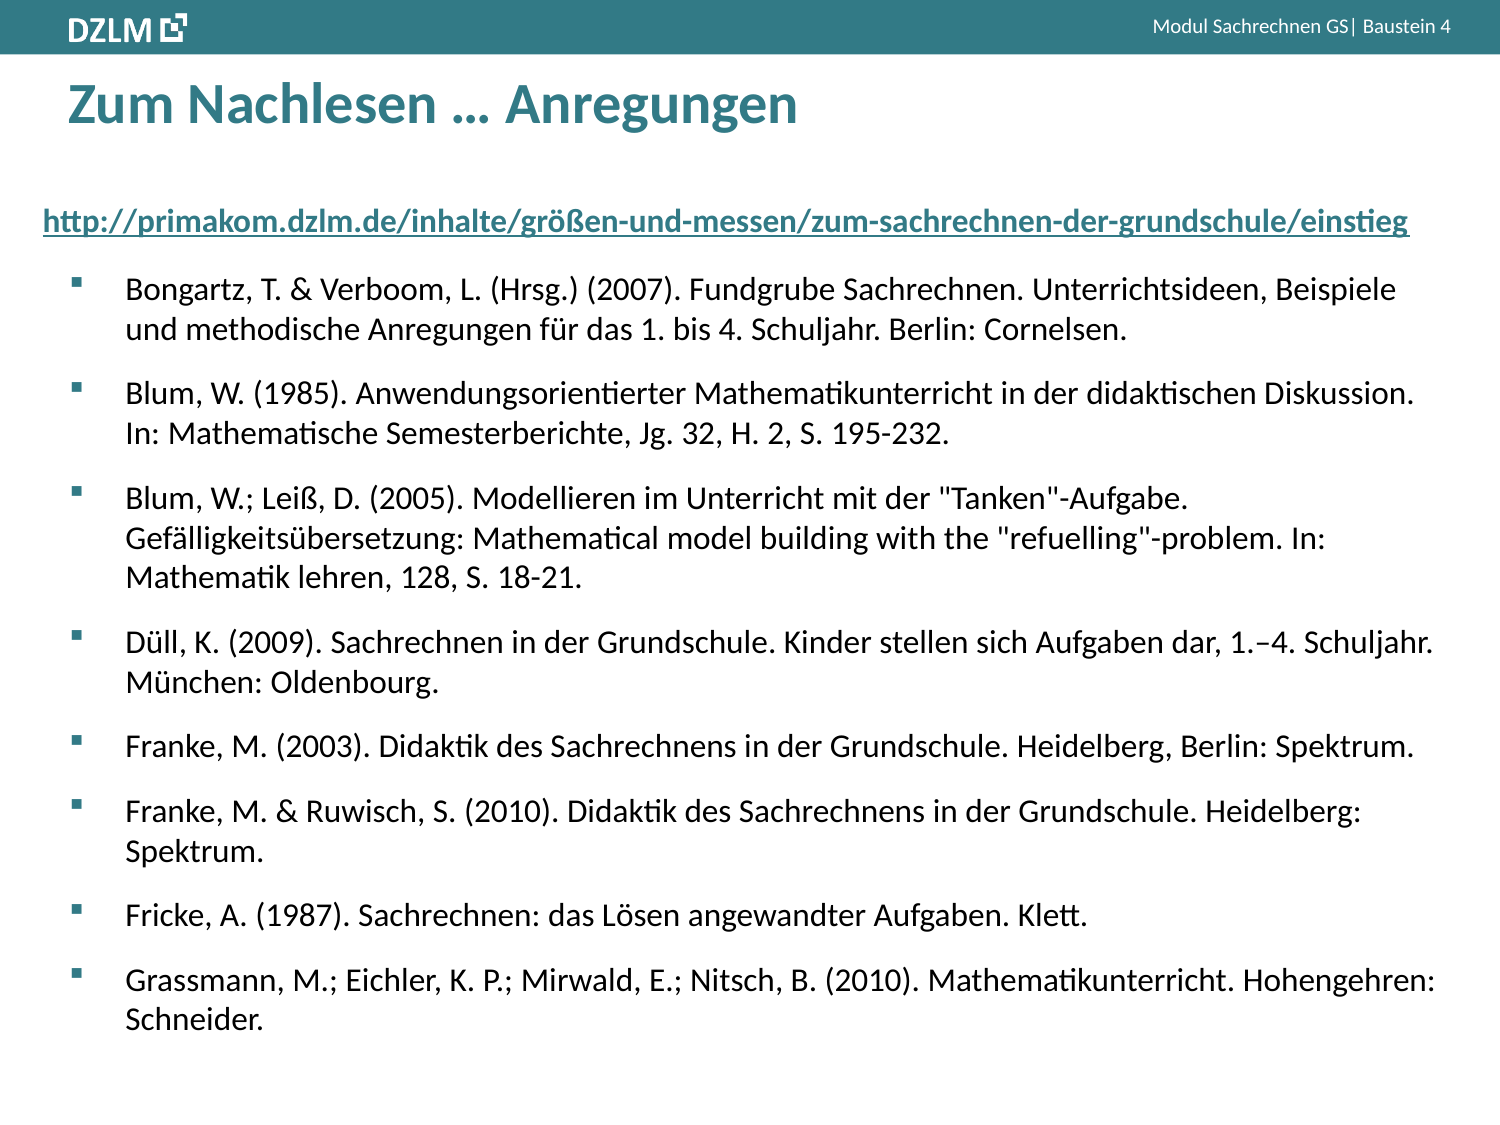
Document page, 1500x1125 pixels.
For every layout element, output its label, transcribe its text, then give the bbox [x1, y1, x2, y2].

text_box http://primakom.dzlm.de/inhalte/größen-und-messen/zum-sachrechnen-der-grundschule/einstieg [27, 191, 1487, 247]
list Bongartz, T. & Verboom, L. (Hrsg.) (2007). Fundgrube Sachrechnen. Unterrichtsideen, Beispiele und methodische Anregungen für das 1. bis 4. Schuljahr. Berlin: Cornelsen. Blum, W. (1985). Anwendungsorientierter Mathematikunterricht in der didaktischen Diskussion. In: Mathematische Semesterberichte, Jg. 32, H. 2, S. 195-232. Blum, W.; Leiß, D. (2005). Modellieren im Unterricht mit der "Tanken"-Aufgabe. Gefälligkeitsübersetzung: Mathematical model building with the "refuelling"-problem. In: Mathematik lehren, 128, S. 18-21. Düll, K. (2009). Sachrechnen in der Grundschule. Kinder stellen sich Aufgaben dar, 1.–4. Schuljahr. München: Oldenbourg. Franke, M. (2003). Didaktik des Sachrechnens in der Grundschule. Heidelberg, Berlin: Spektrum. Franke, M. & Ruwisch, S. (2010). Didaktik des Sachrechnens in der Grundschule. Heidelberg: Spektrum. Fricke, A. (1987). Sachrechnen: das Lösen angewandter Aufgaben. Klett. Grassmann, M.; Eichler, K. P.; Mirwald, E.; Nitsch, B. (2010). Mathematikunterricht. Hohengehren: Schneider. [54, 266, 1461, 1047]
title Zum Nachlesen … Anregungen [53, 68, 1459, 149]
